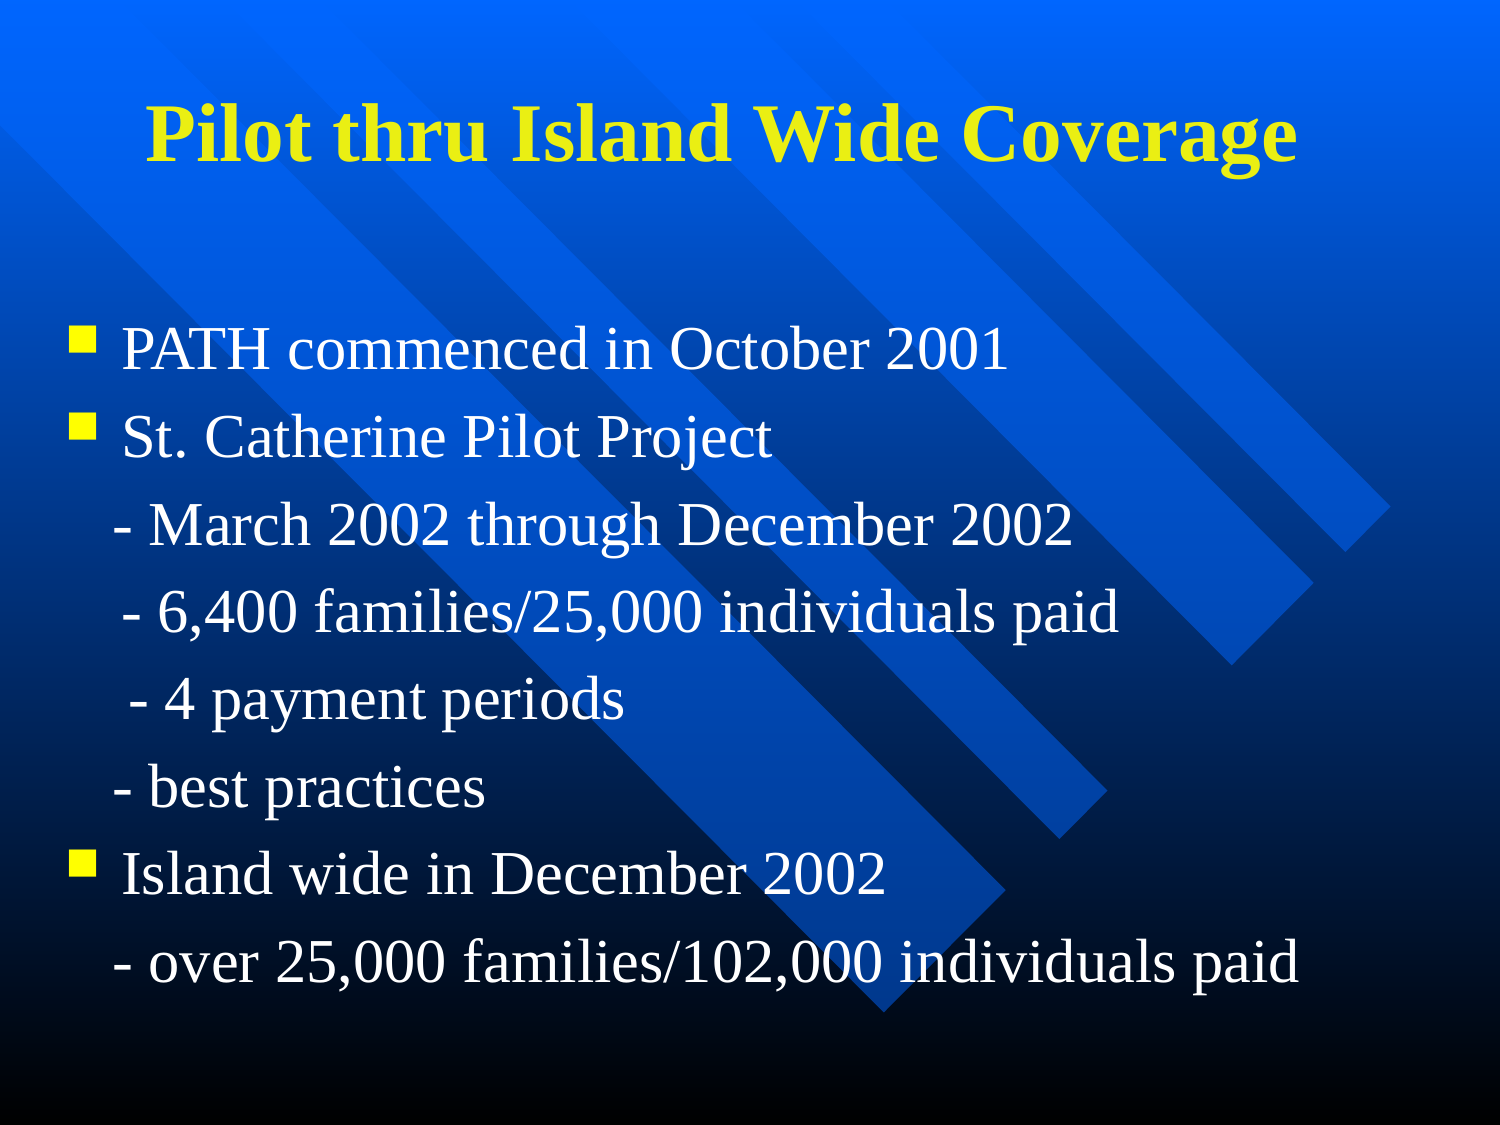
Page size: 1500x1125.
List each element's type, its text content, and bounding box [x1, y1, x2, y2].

list PATH commenced in October 2001 St. Catherine Pilot Project - March 2002 through December 2002 - 6,400 families/25,000 individuals paid - 4 payment periods - best practices Island wide in December 2002 - over 25,000 families/102,000 individuals paid [49, 299, 1452, 1026]
title Pilot thru Island Wide Coverage [112, 49, 1426, 201]
